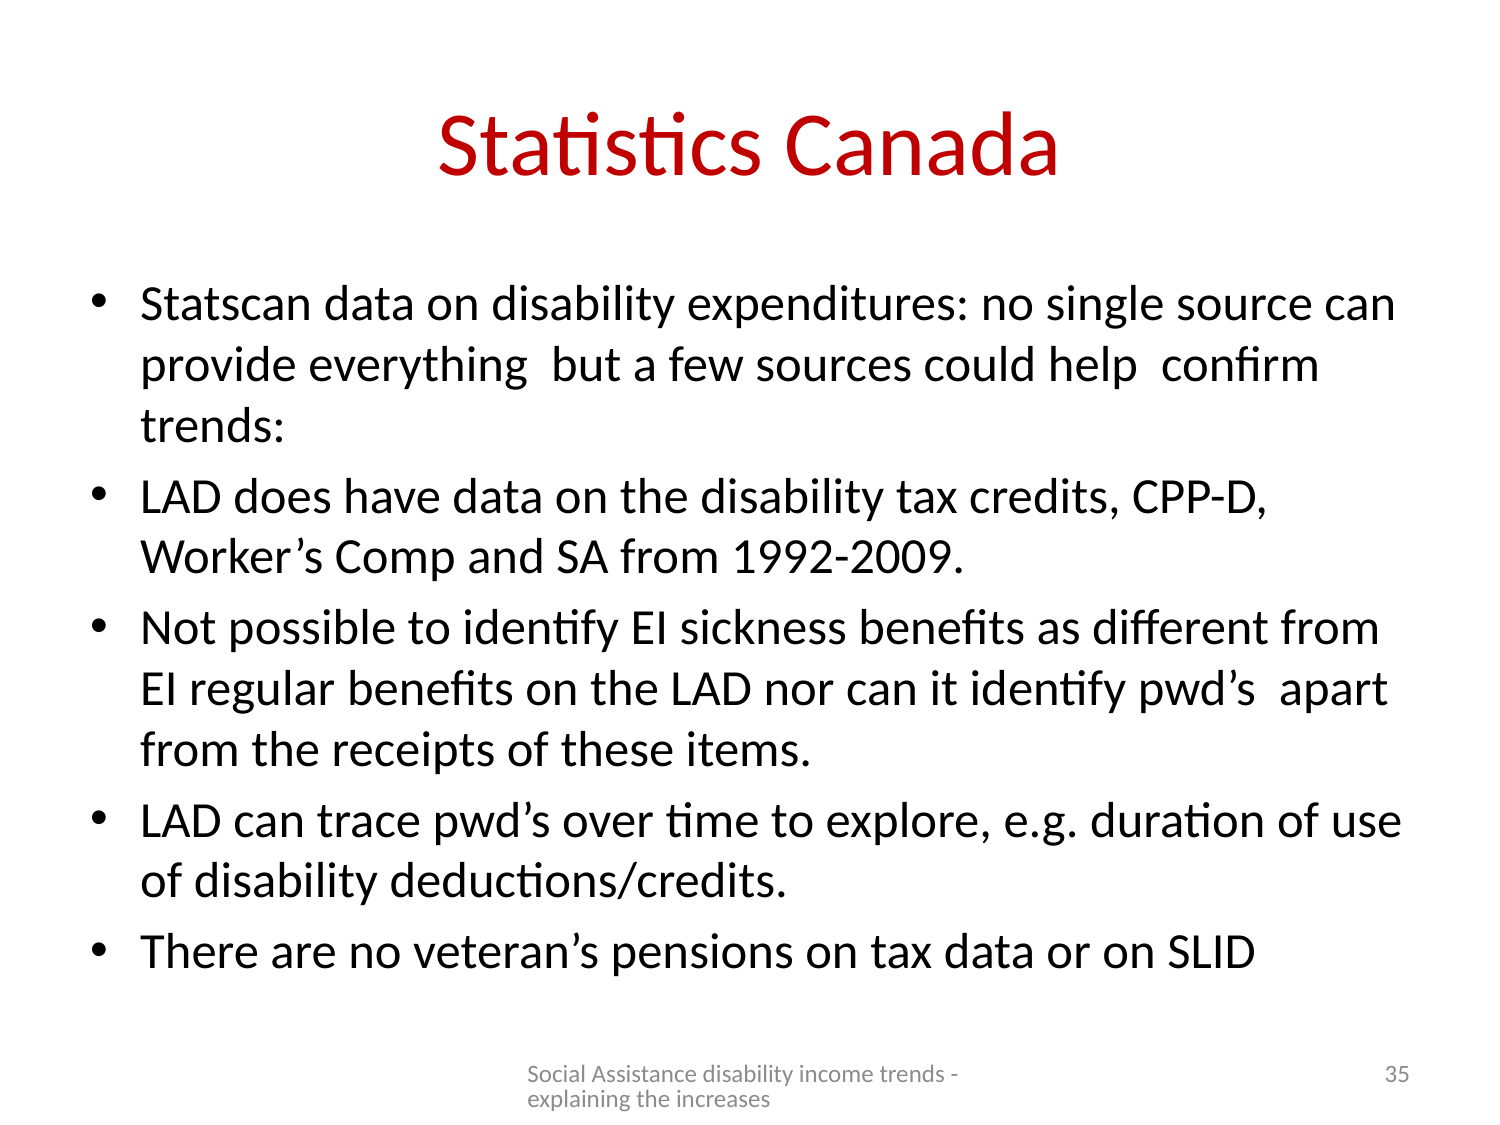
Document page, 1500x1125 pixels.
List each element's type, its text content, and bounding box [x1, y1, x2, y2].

title Statistics Canada [75, 45, 1425, 233]
list Statscan data on disability expenditures: no single source can provide everything but a few sources could help confirm trends: LAD does have data on the disability tax credits, CPP-D, Worker’s Comp and SA from 1992-2009. Not possible to identify EI sickness benefits as different from EI regular benefits on the LAD nor can it identify pwd’s apart from the receipts of these items. LAD can trace pwd’s over time to explore, e.g. duration of use of disability deductions/credits. There are no veteran’s pensions on tax data or on SLID [75, 262, 1425, 1005]
slide_number 35 [1074, 1042, 1425, 1103]
footer Social Assistance disability income trends - explaining the increases [512, 1042, 988, 1103]
